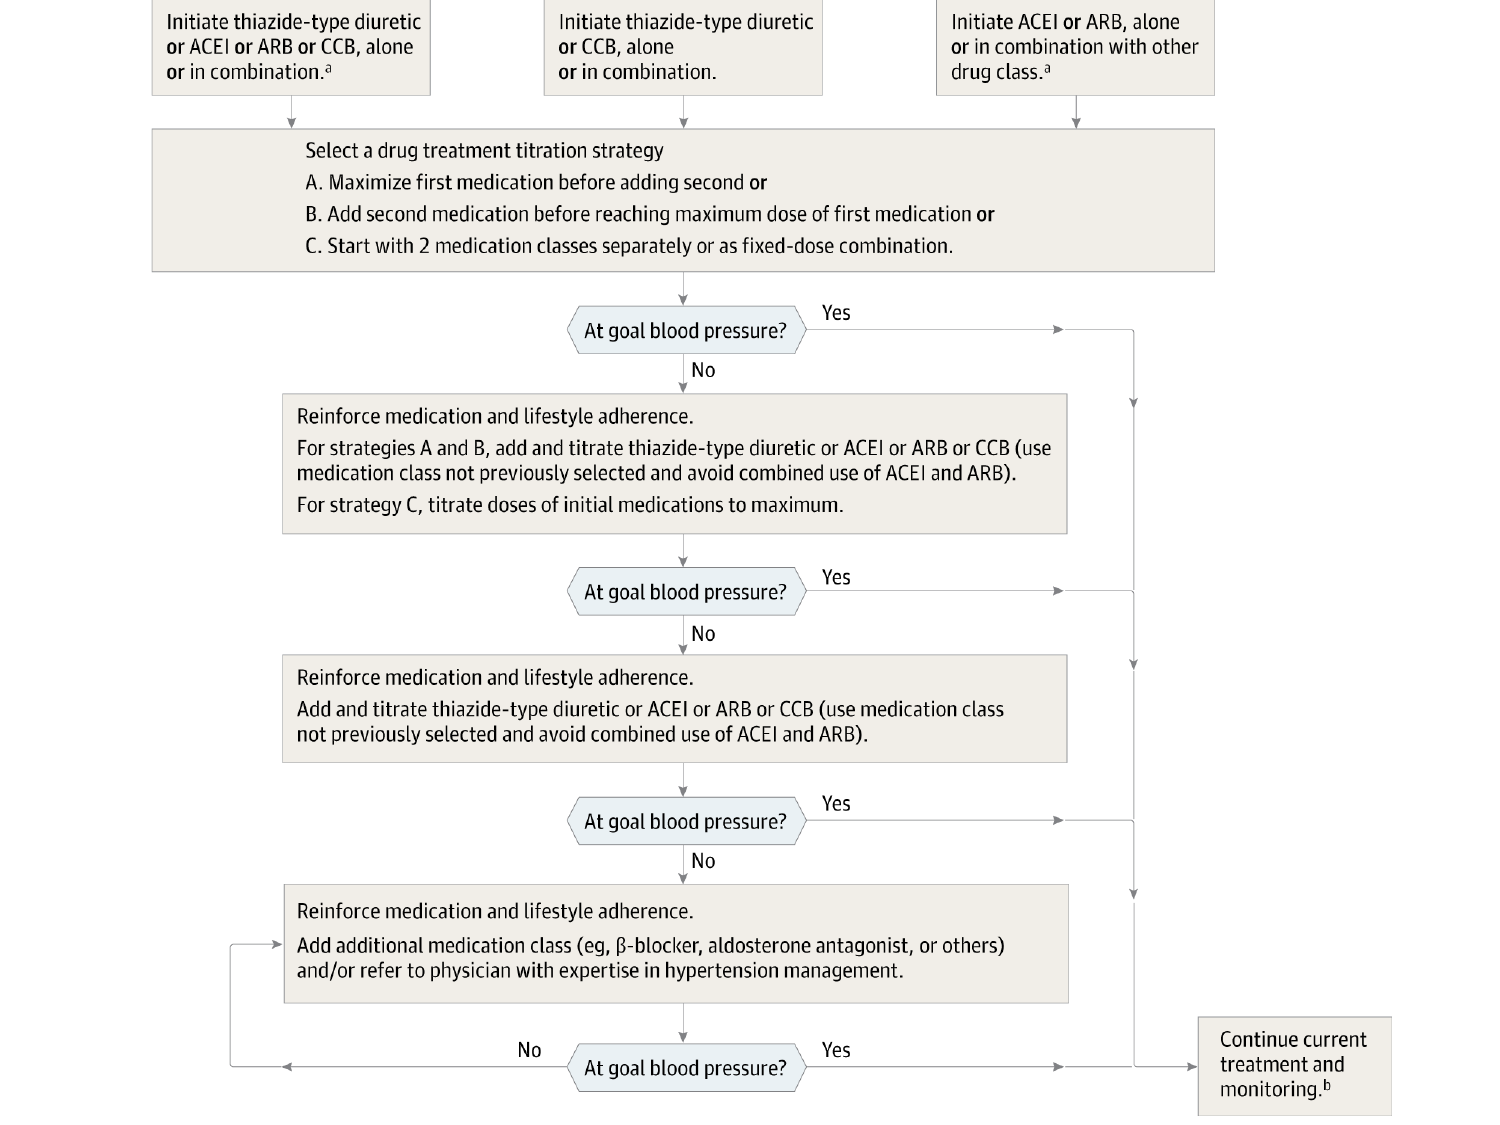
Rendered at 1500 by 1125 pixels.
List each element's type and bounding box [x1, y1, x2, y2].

picture [110, 0, 1392, 1116]
